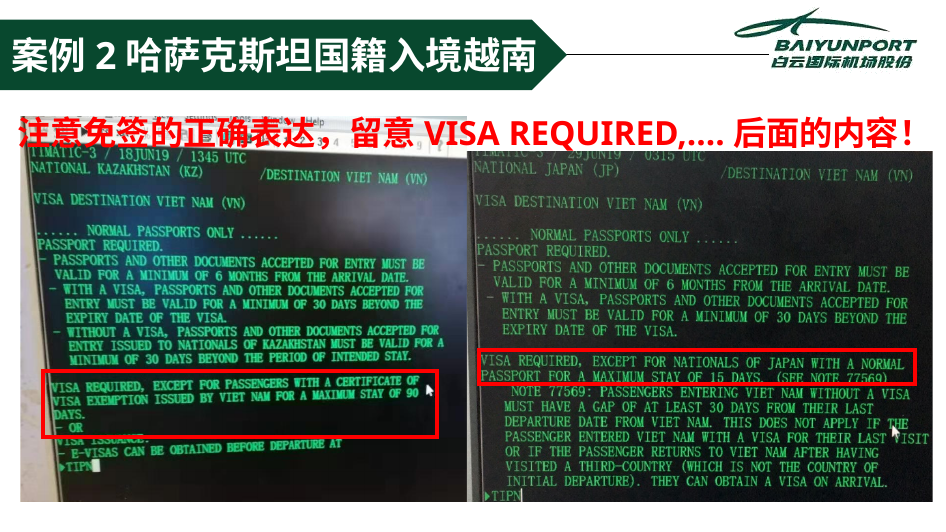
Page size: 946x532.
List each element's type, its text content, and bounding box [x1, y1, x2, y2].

picture [20, 116, 933, 502]
text_box 注意免签的正确表达，留意VISA REQUIRED,….后面的内容！ [2, 82, 945, 340]
picture [712, 0, 946, 78]
text_box 案例2哈萨克斯坦国籍入境越南 [0, 18, 569, 92]
